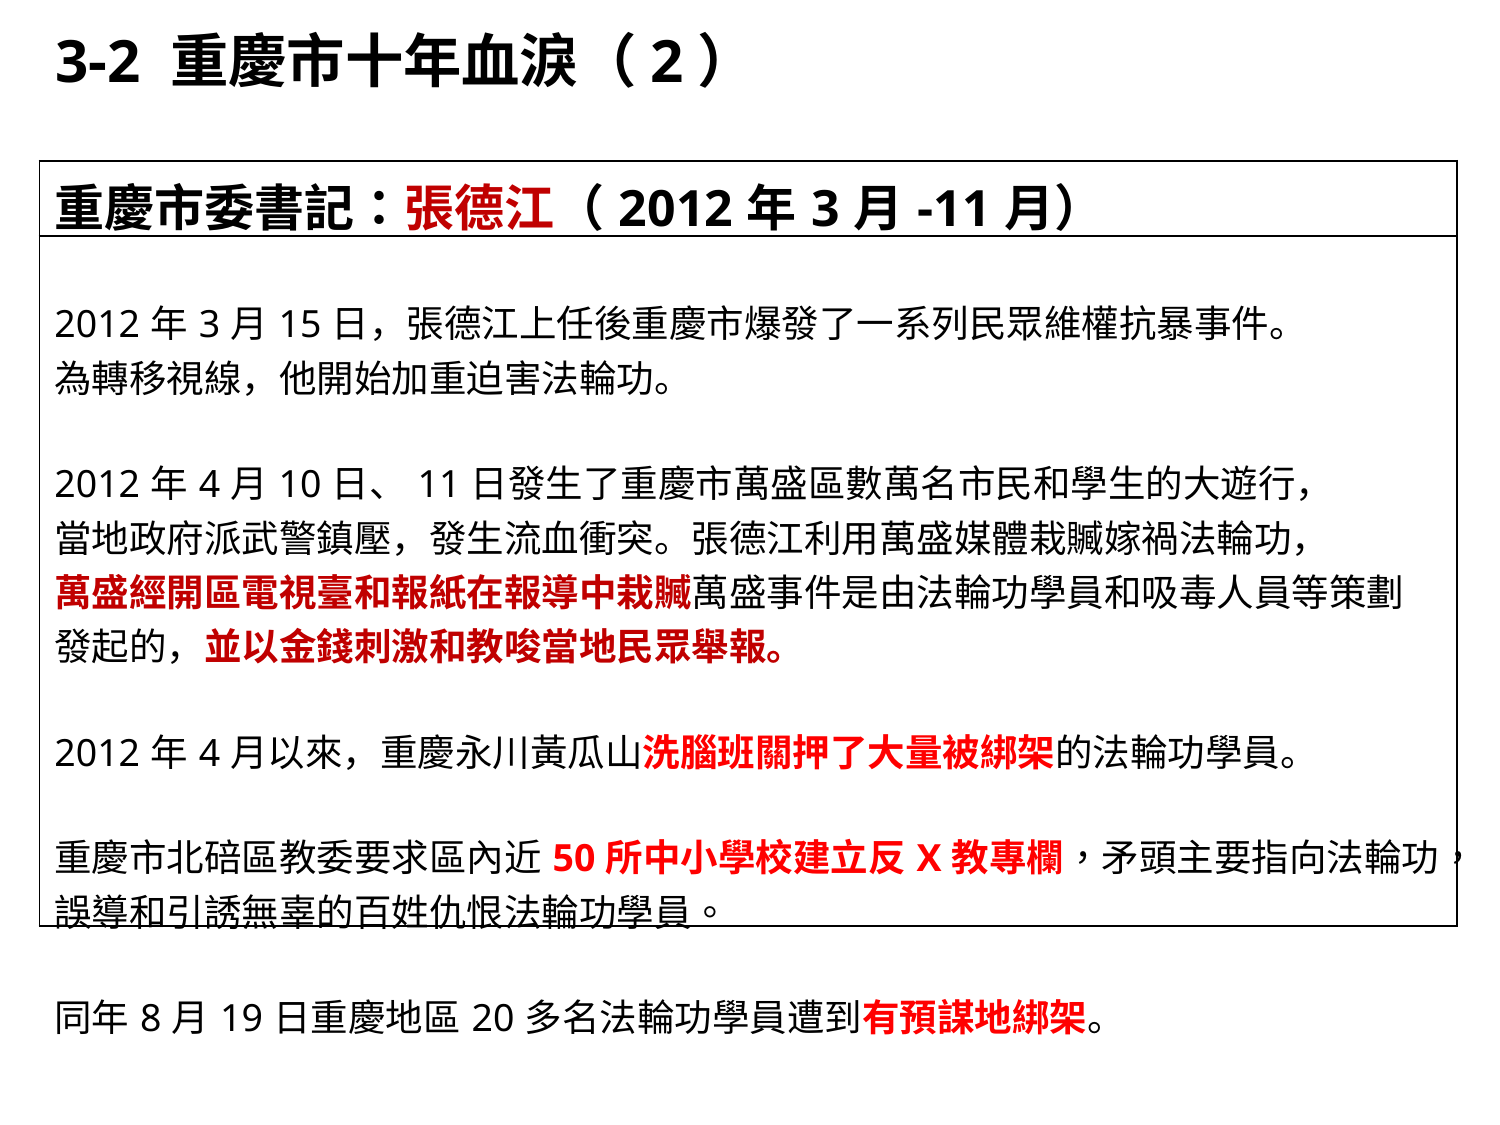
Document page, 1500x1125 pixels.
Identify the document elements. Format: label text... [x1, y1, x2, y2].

text_box 3-2 重慶市十年血淚（2） [41, 17, 771, 102]
table_cell 2012年3月15日，張德江上任後重慶市爆發了一系列民眾維權抗暴事件。 為轉移視線，他開始加重迫害法輪功。 2012年4月10日、11日發生了重慶市萬盛區數萬名市民和學生的大遊行， 當地政府派武警鎮壓，發生流血衝突。張德江利用萬盛媒體栽贓嫁禍法輪功， 萬盛經開區電視臺和報紙在報導中栽贓萬盛事件是由法輪功學員和吸毒人員等策劃發起的，並以金錢刺激和教唆當地民眾舉報。 2012年4月以來，重慶永川黃瓜山洗腦班關押了大量被綁架的法輪功學員。 重慶市北碚區教委要求區內近50所中小學校建立反X教專欄，矛頭主要指向法輪功，誤導和引誘無辜的百姓仇恨法輪功學員。 同年8月19日重慶地區20多名法輪功學員遭到有預謀地綁架。 [40, 237, 1456, 925]
table_header 重慶市委書記：張德江（2012年3月-11月） [40, 162, 1456, 235]
